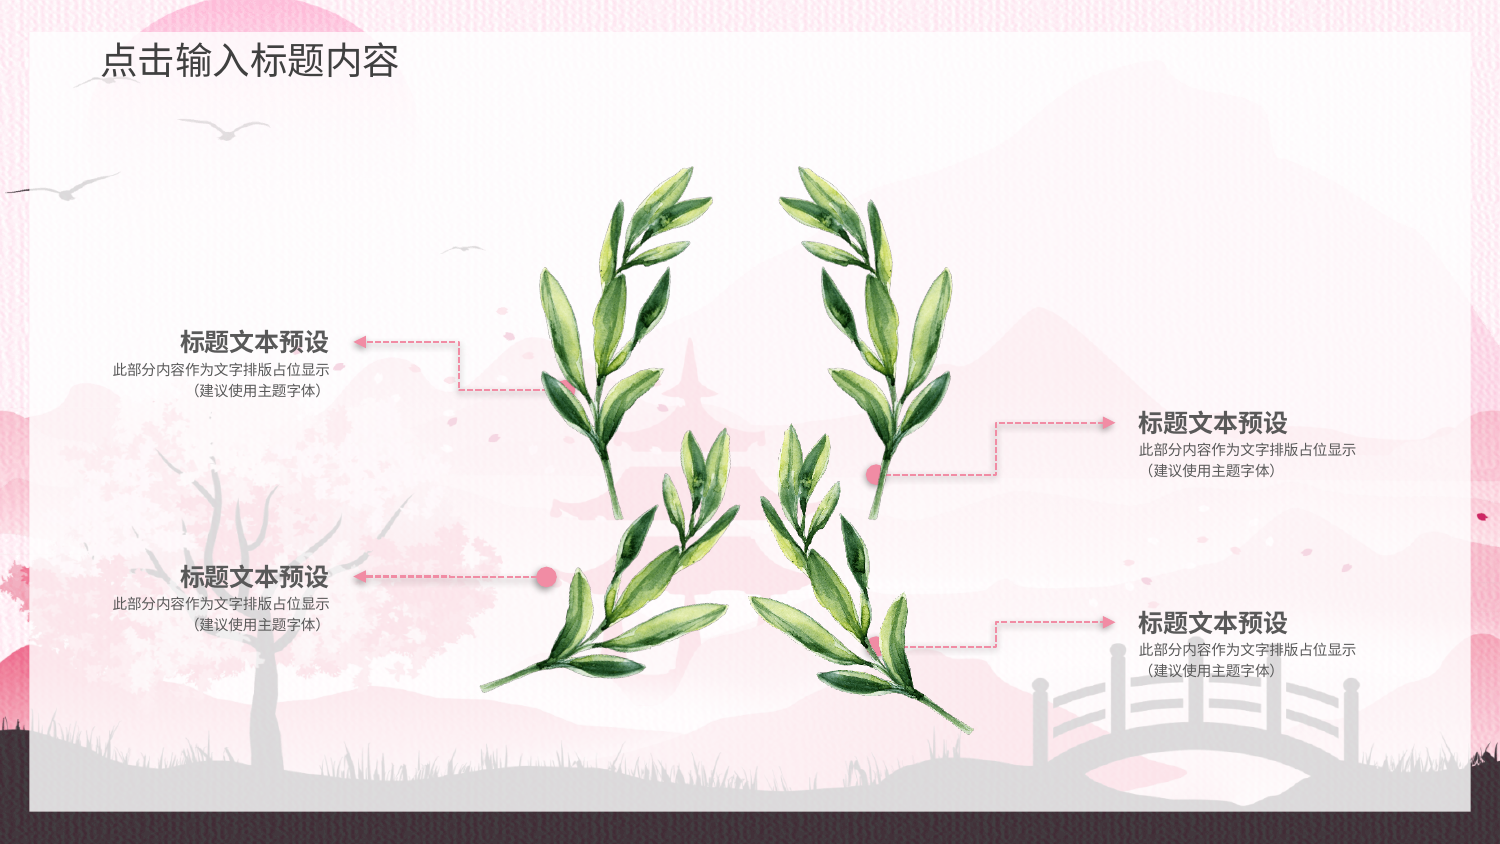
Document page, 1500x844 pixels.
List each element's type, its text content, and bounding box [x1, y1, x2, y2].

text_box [1115, 606, 1405, 681]
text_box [974, 422, 1110, 475]
text_box 点击输入标题内容 [100, 28, 450, 91]
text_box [64, 561, 354, 635]
picture [0, 0, 1500, 844]
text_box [64, 326, 354, 401]
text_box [1115, 407, 1405, 481]
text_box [358, 341, 520, 391]
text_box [977, 621, 1110, 647]
